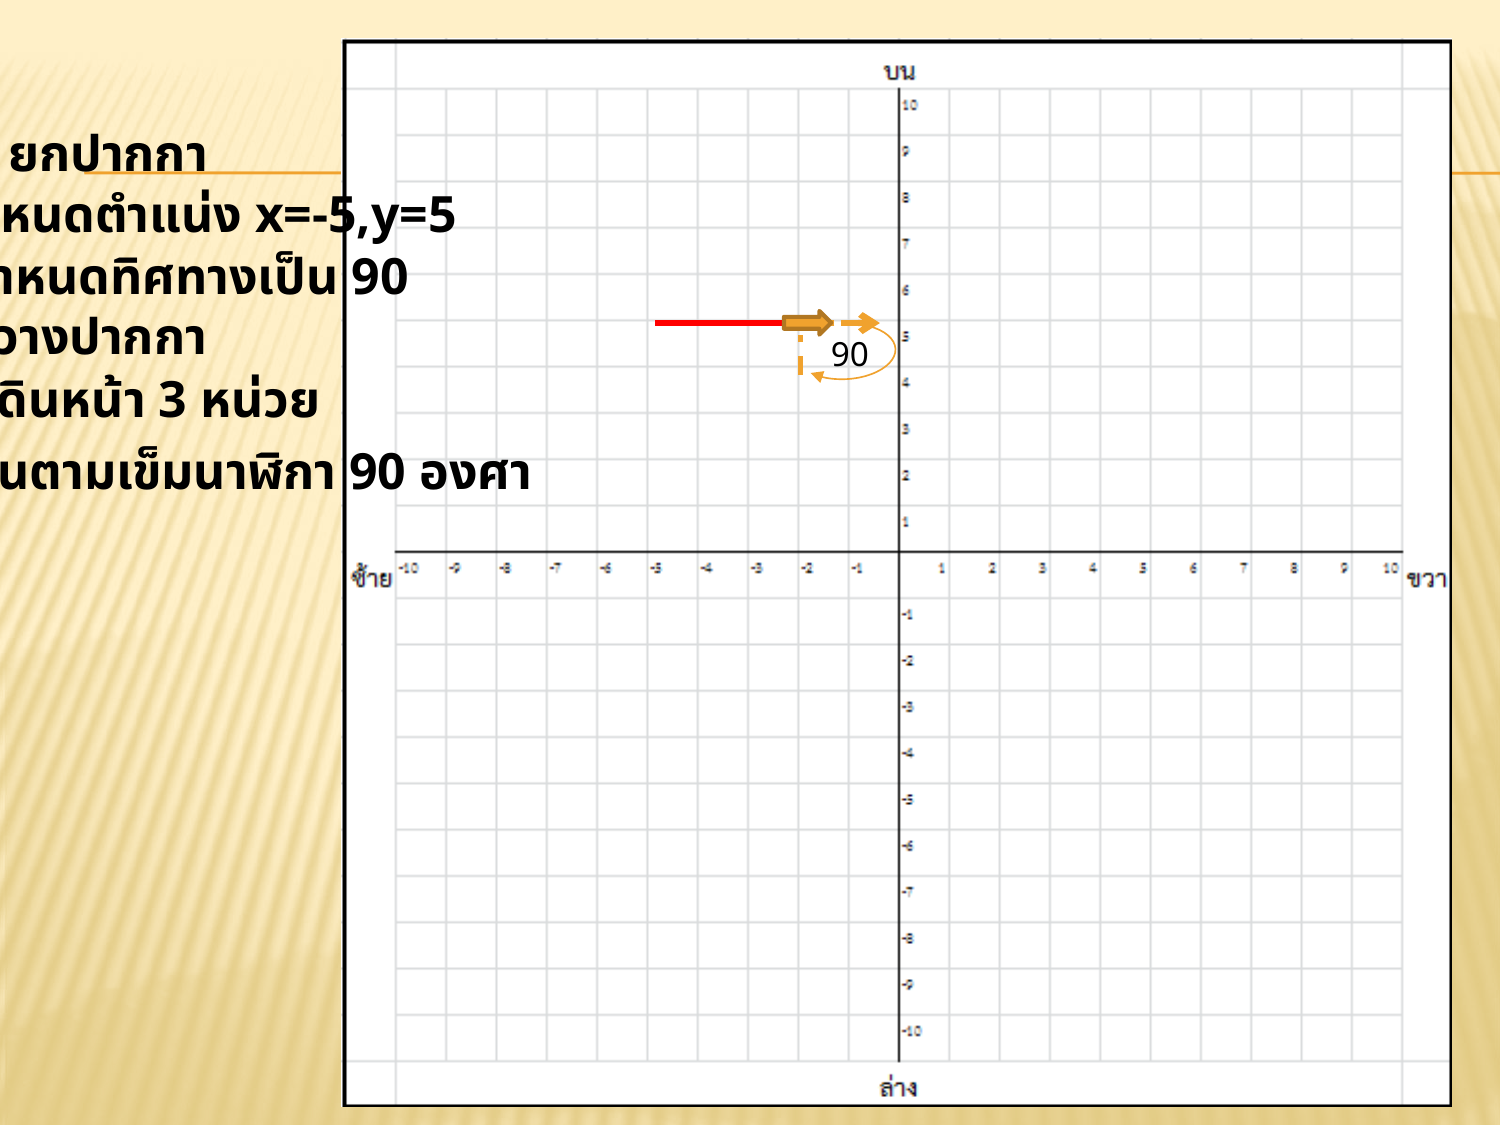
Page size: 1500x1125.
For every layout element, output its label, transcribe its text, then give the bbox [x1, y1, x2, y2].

text_box เดินหน้า 3 หน่วย [0, 360, 331, 432]
text_box กำหนดตำแน่ง x=-5,y=5 [0, 175, 331, 237]
picture [341, 38, 1452, 1107]
text_box กำหนดทิศทางเป็น 90 [0, 237, 331, 312]
text_box หมุนตามเข็มนาฬิกา 90 องศา [0, 432, 331, 507]
text_box ยกปากกา [0, 113, 223, 175]
text_box วางปากกา [0, 296, 222, 360]
